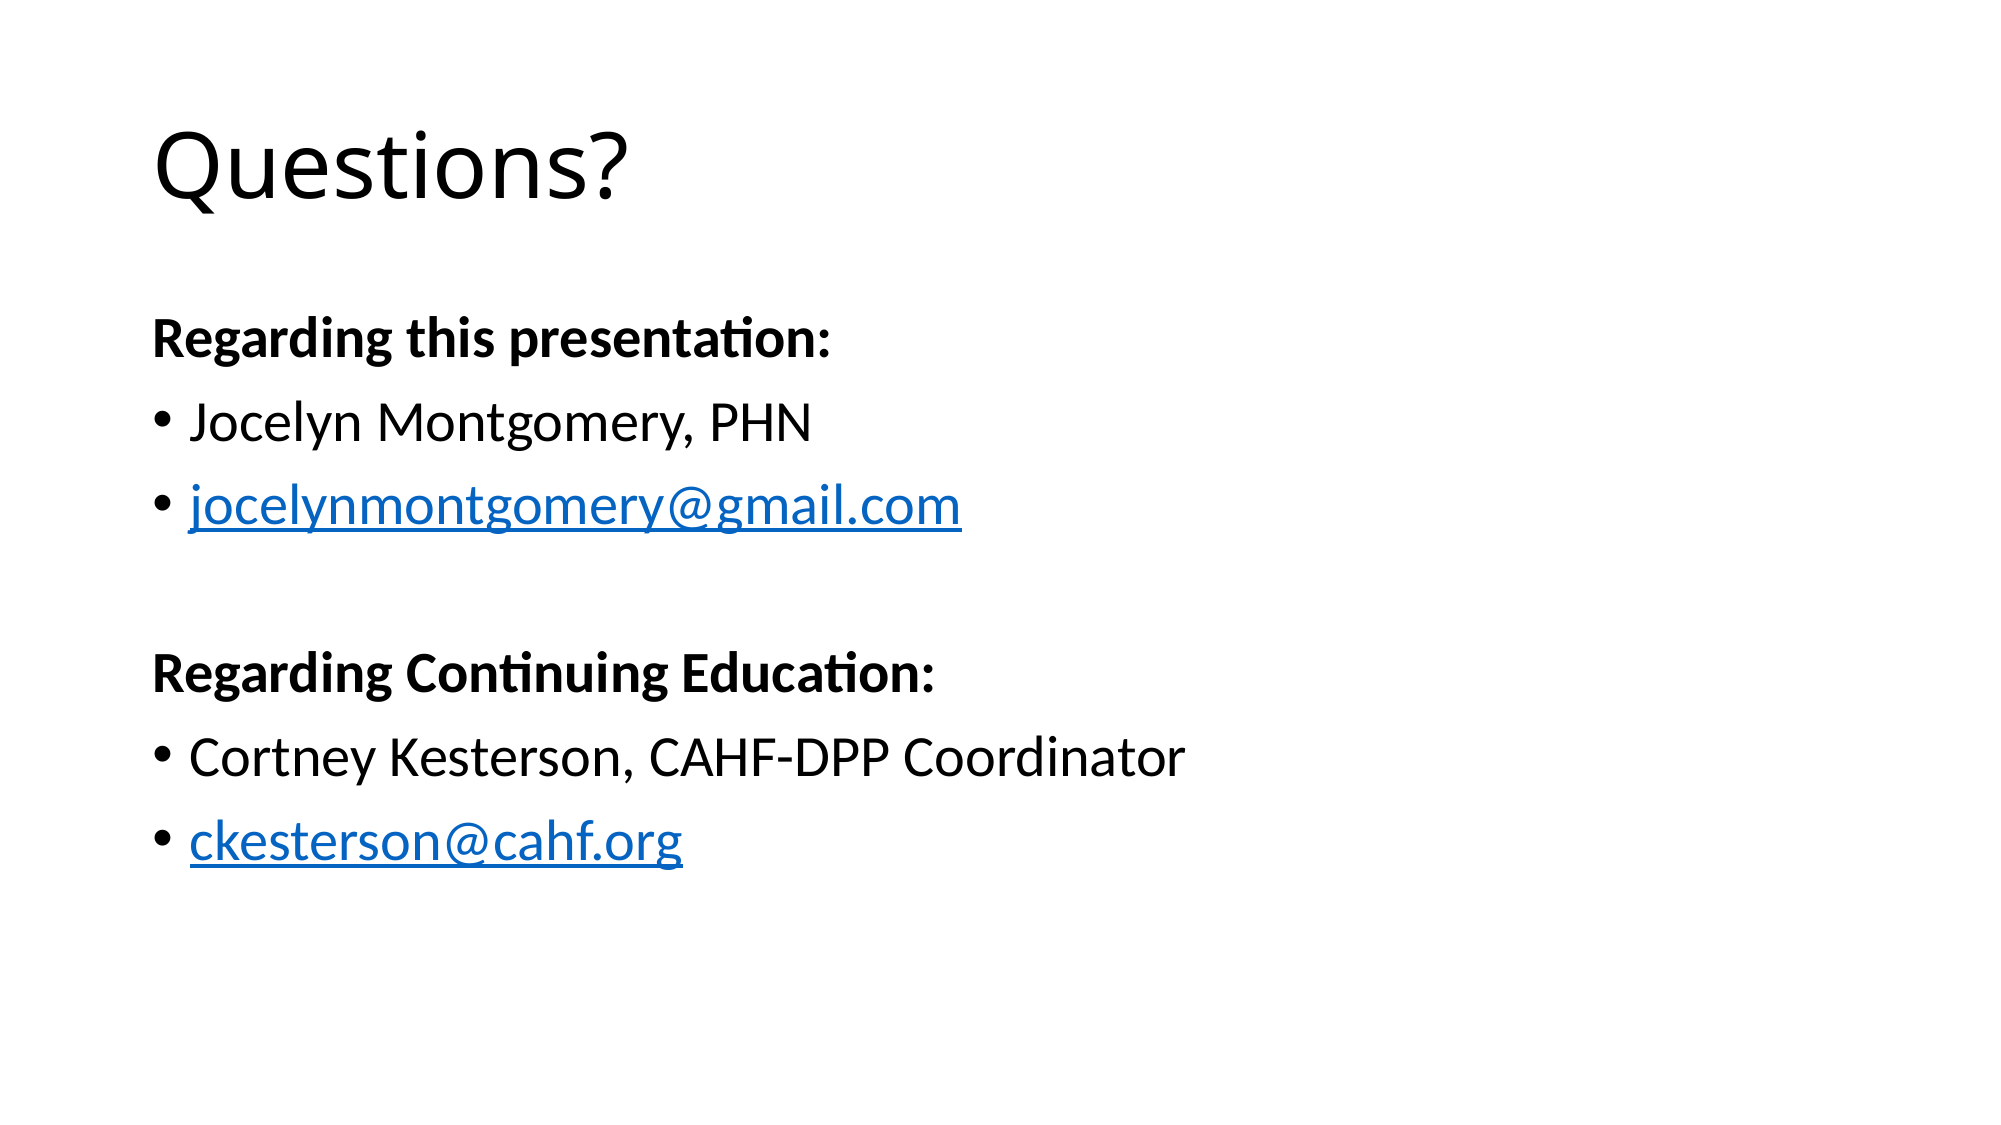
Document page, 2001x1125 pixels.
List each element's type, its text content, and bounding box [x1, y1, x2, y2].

list Regarding this presentation: Jocelyn Montgomery, PHN jocelynmontgomery@gmail.com Regarding Continuing Education: Cortney Kesterson, CAHF-DPP Coordinator ckesterson@cahf.org [137, 299, 1863, 1014]
title Questions? [137, 59, 1863, 278]
